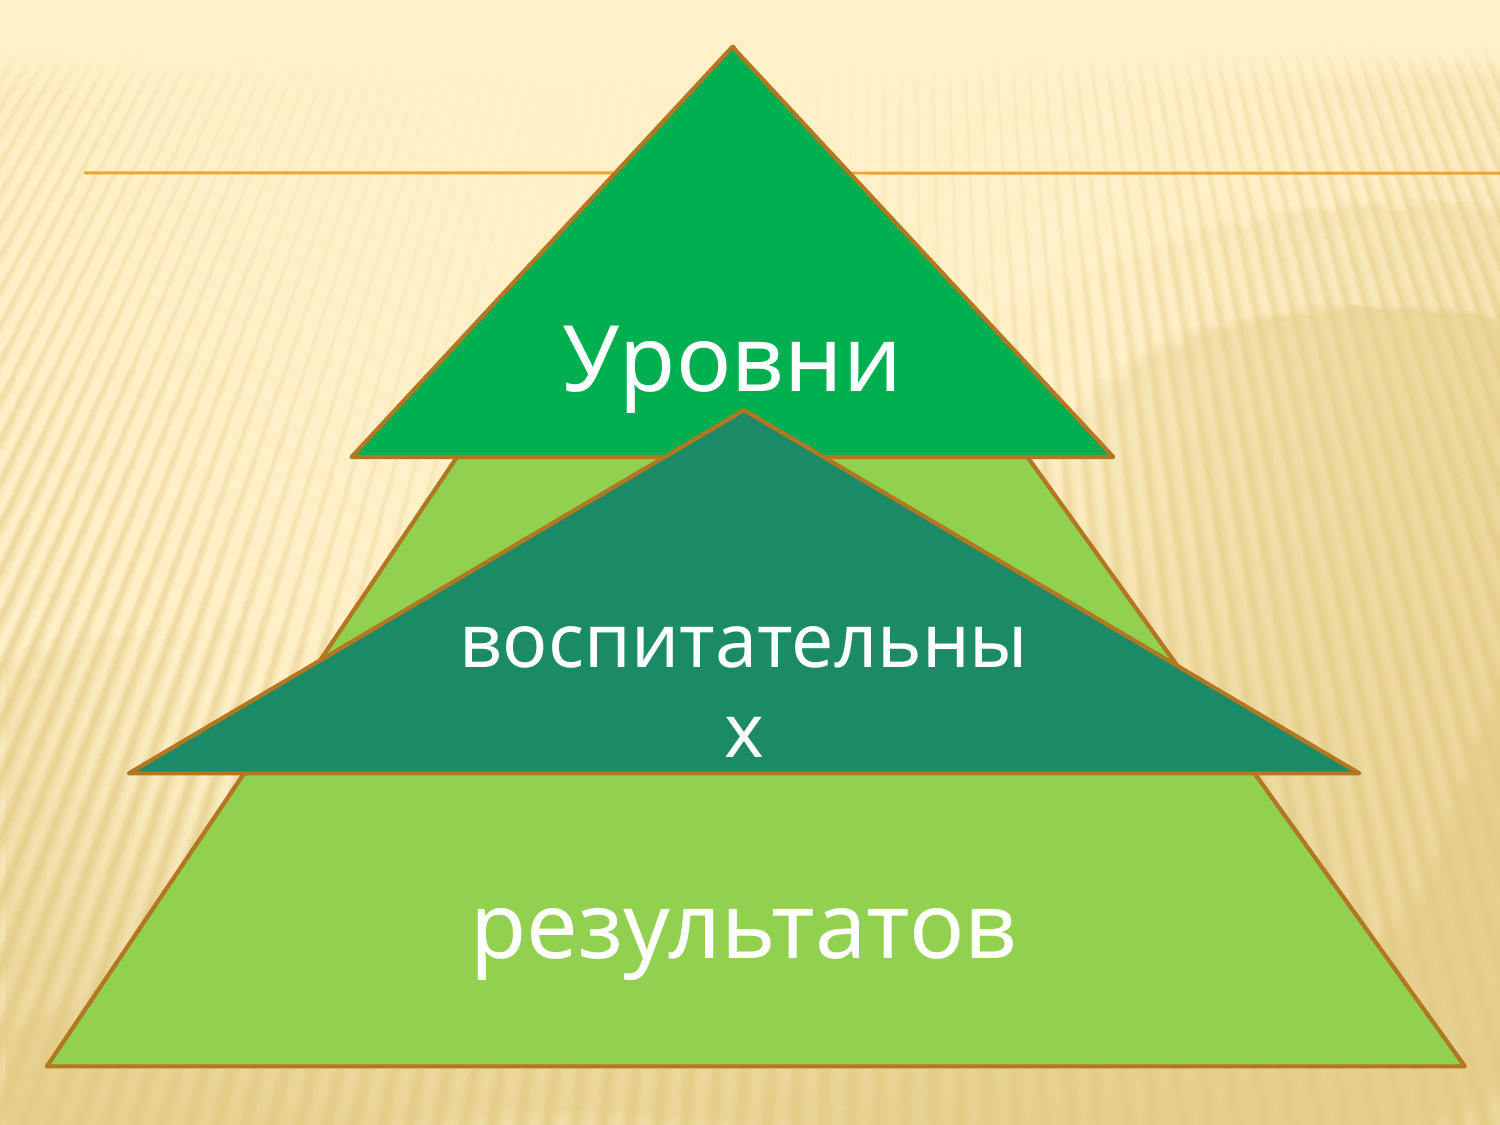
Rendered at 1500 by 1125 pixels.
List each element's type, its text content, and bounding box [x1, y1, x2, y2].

text_box воспитательных [126, 408, 1362, 776]
text_box результатов [835, 460, 1178, 663]
text_box результатов [45, 776, 1467, 1069]
text_box результатов [319, 460, 653, 658]
text_box Уровни [349, 44, 1116, 460]
